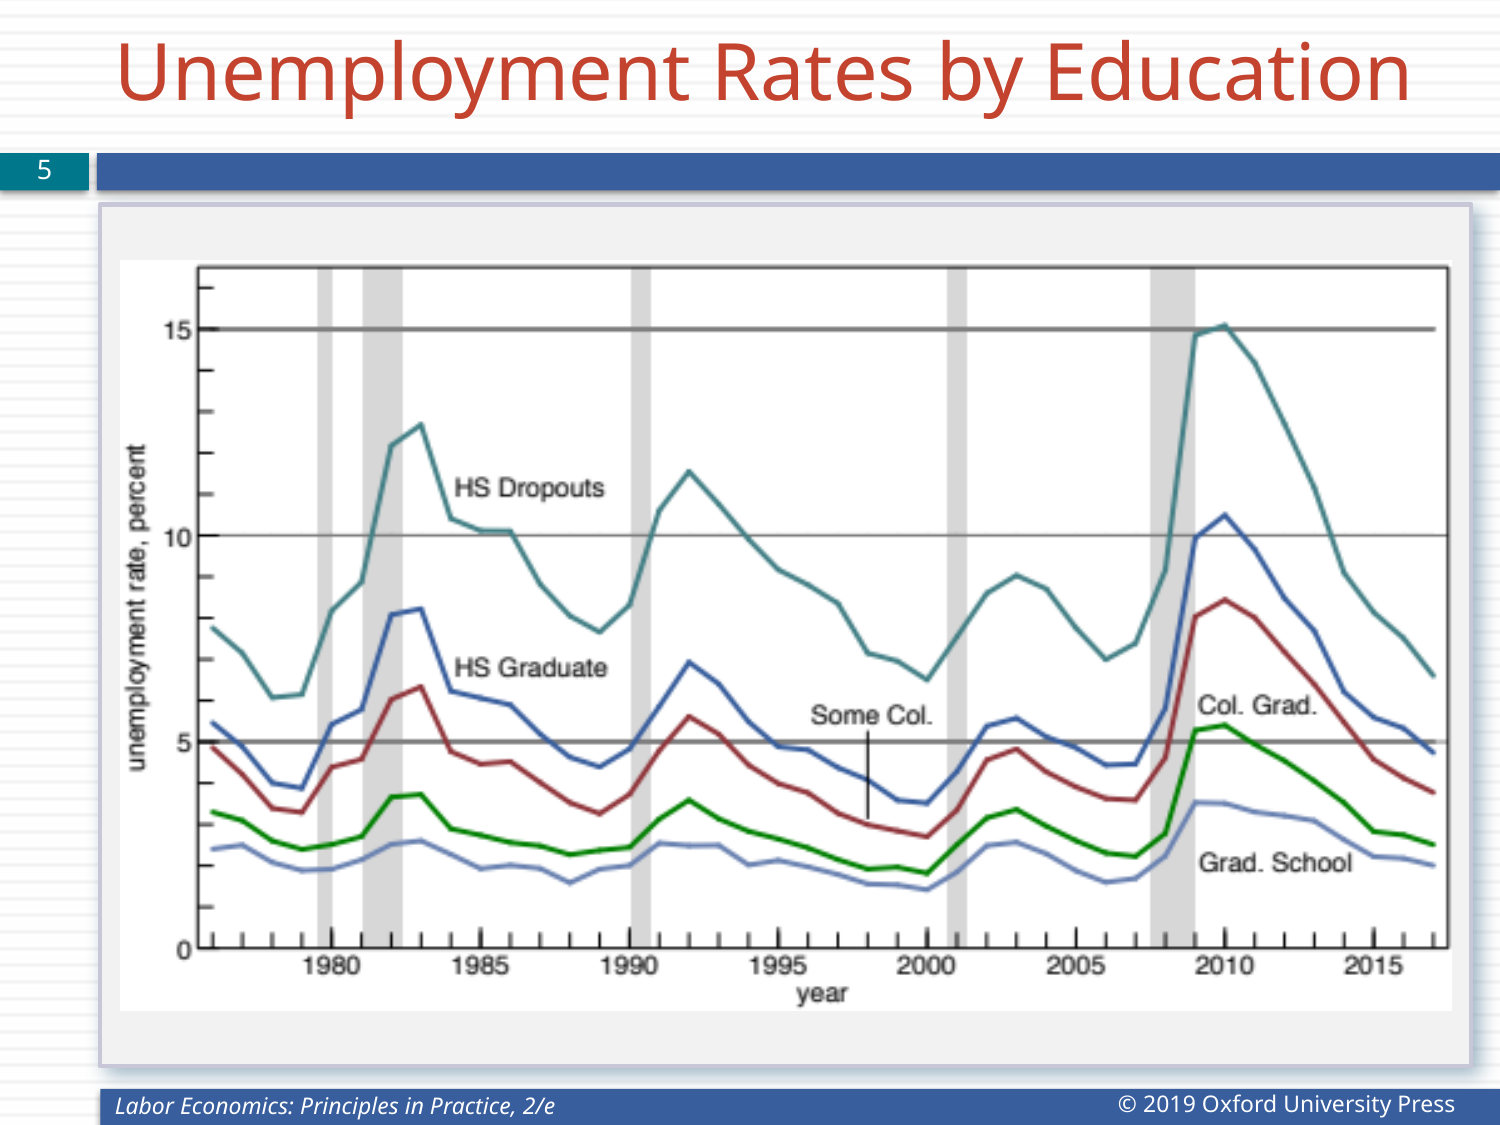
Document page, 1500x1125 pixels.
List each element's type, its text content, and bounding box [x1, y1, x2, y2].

title Unemployment Rates by Education [99, 1, 1472, 136]
footer © 2019 Oxford University Press [825, 1090, 1471, 1125]
picture [119, 259, 1453, 1011]
slide_number 4 [0, 153, 89, 191]
slide_number Labor Economics: Principles in Practice, 2/e [99, 1090, 745, 1125]
